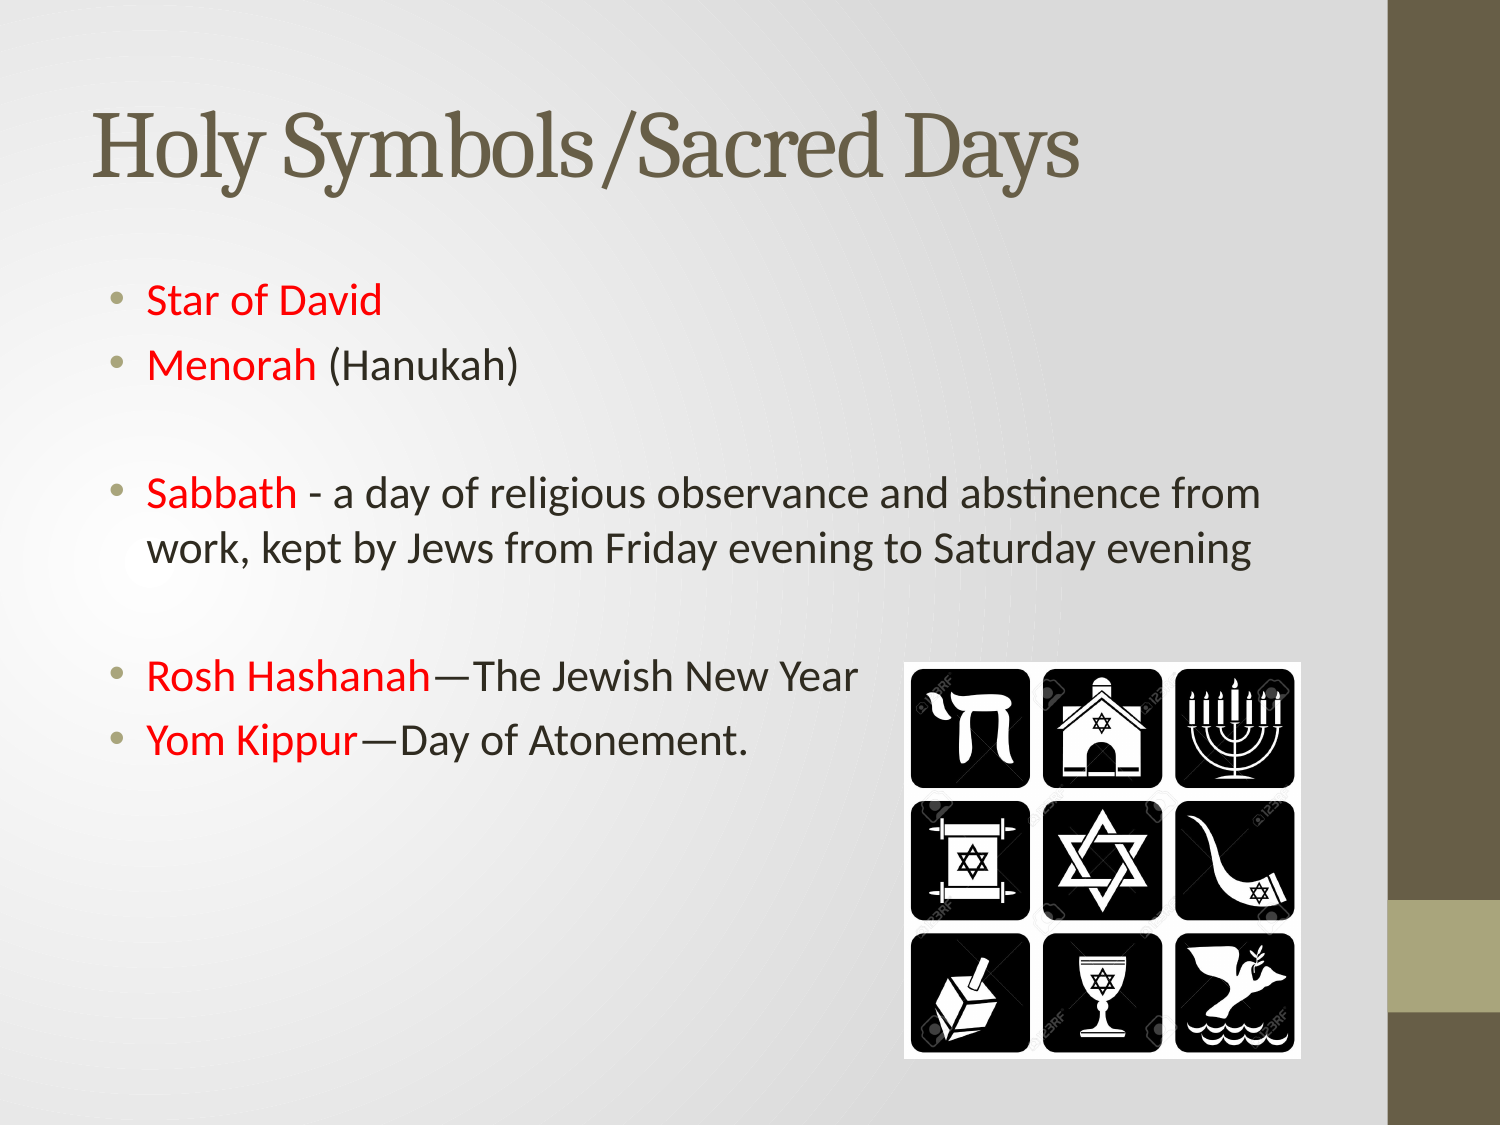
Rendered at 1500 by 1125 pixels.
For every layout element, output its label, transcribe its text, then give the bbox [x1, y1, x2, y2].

picture [903, 661, 1301, 1059]
list Star of David Menorah (Hanukah) Sabbath - a day of religious observance and abstinence from work, kept by Jews from Friday evening to Saturday evening Rosh Hashanah—The Jewish New Year Yom Kippur—Day of Atonement. [75, 262, 1325, 1050]
title Holy Symbols/Sacred Days [75, 45, 1325, 233]
